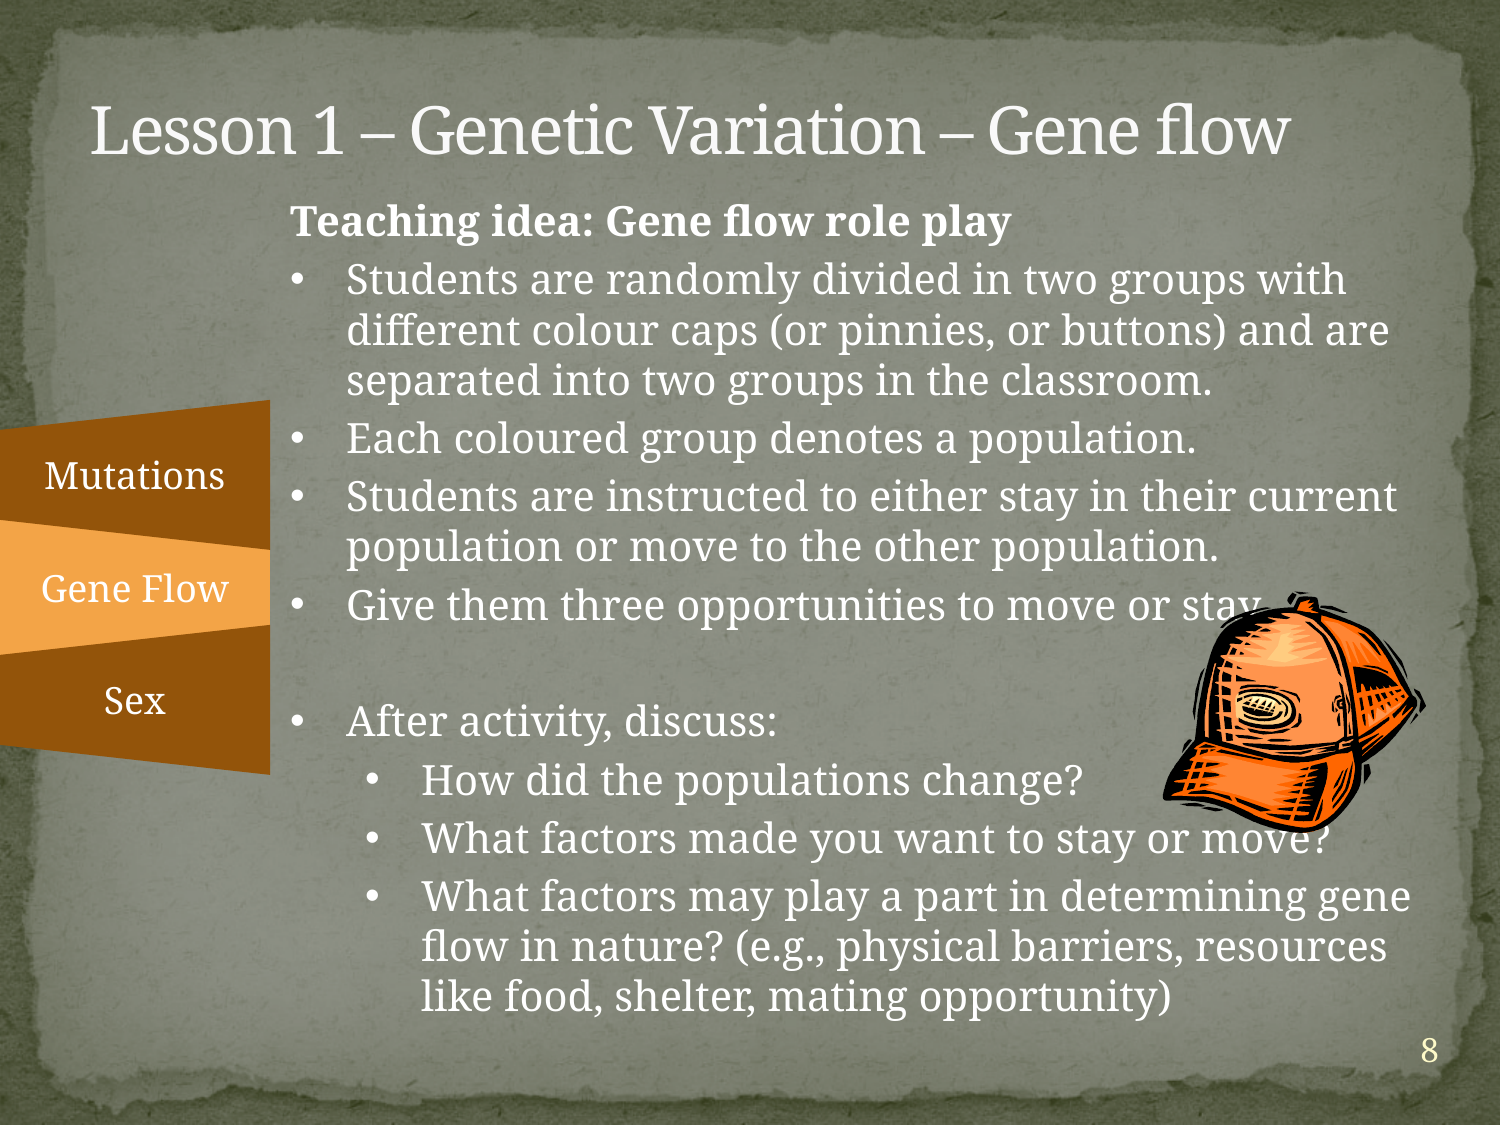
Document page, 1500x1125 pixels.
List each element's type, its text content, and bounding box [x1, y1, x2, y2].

title Lesson 1 – Genetic Variation – Gene flow [74, 62, 1425, 175]
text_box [2, 402, 269, 773]
picture [1162, 588, 1432, 837]
text_box Teaching idea: Gene flow role play Students are randomly divided in two groups with different colour caps (or pinnies, or buttons) and are separated into two groups in the classroom. Each coloured group denotes a population. Students are instructed to either stay in their current population or move to the other population. Give them three opportunities to move or stay After activity, discuss: How did the populations change? What factors made you want to stay or move? What factors may play a part in determining gene flow in nature? (e.g., physical barriers, resources like food, shelter, mating opportunity) [275, 187, 1450, 1088]
slide_number 8 [1379, 1014, 1480, 1089]
